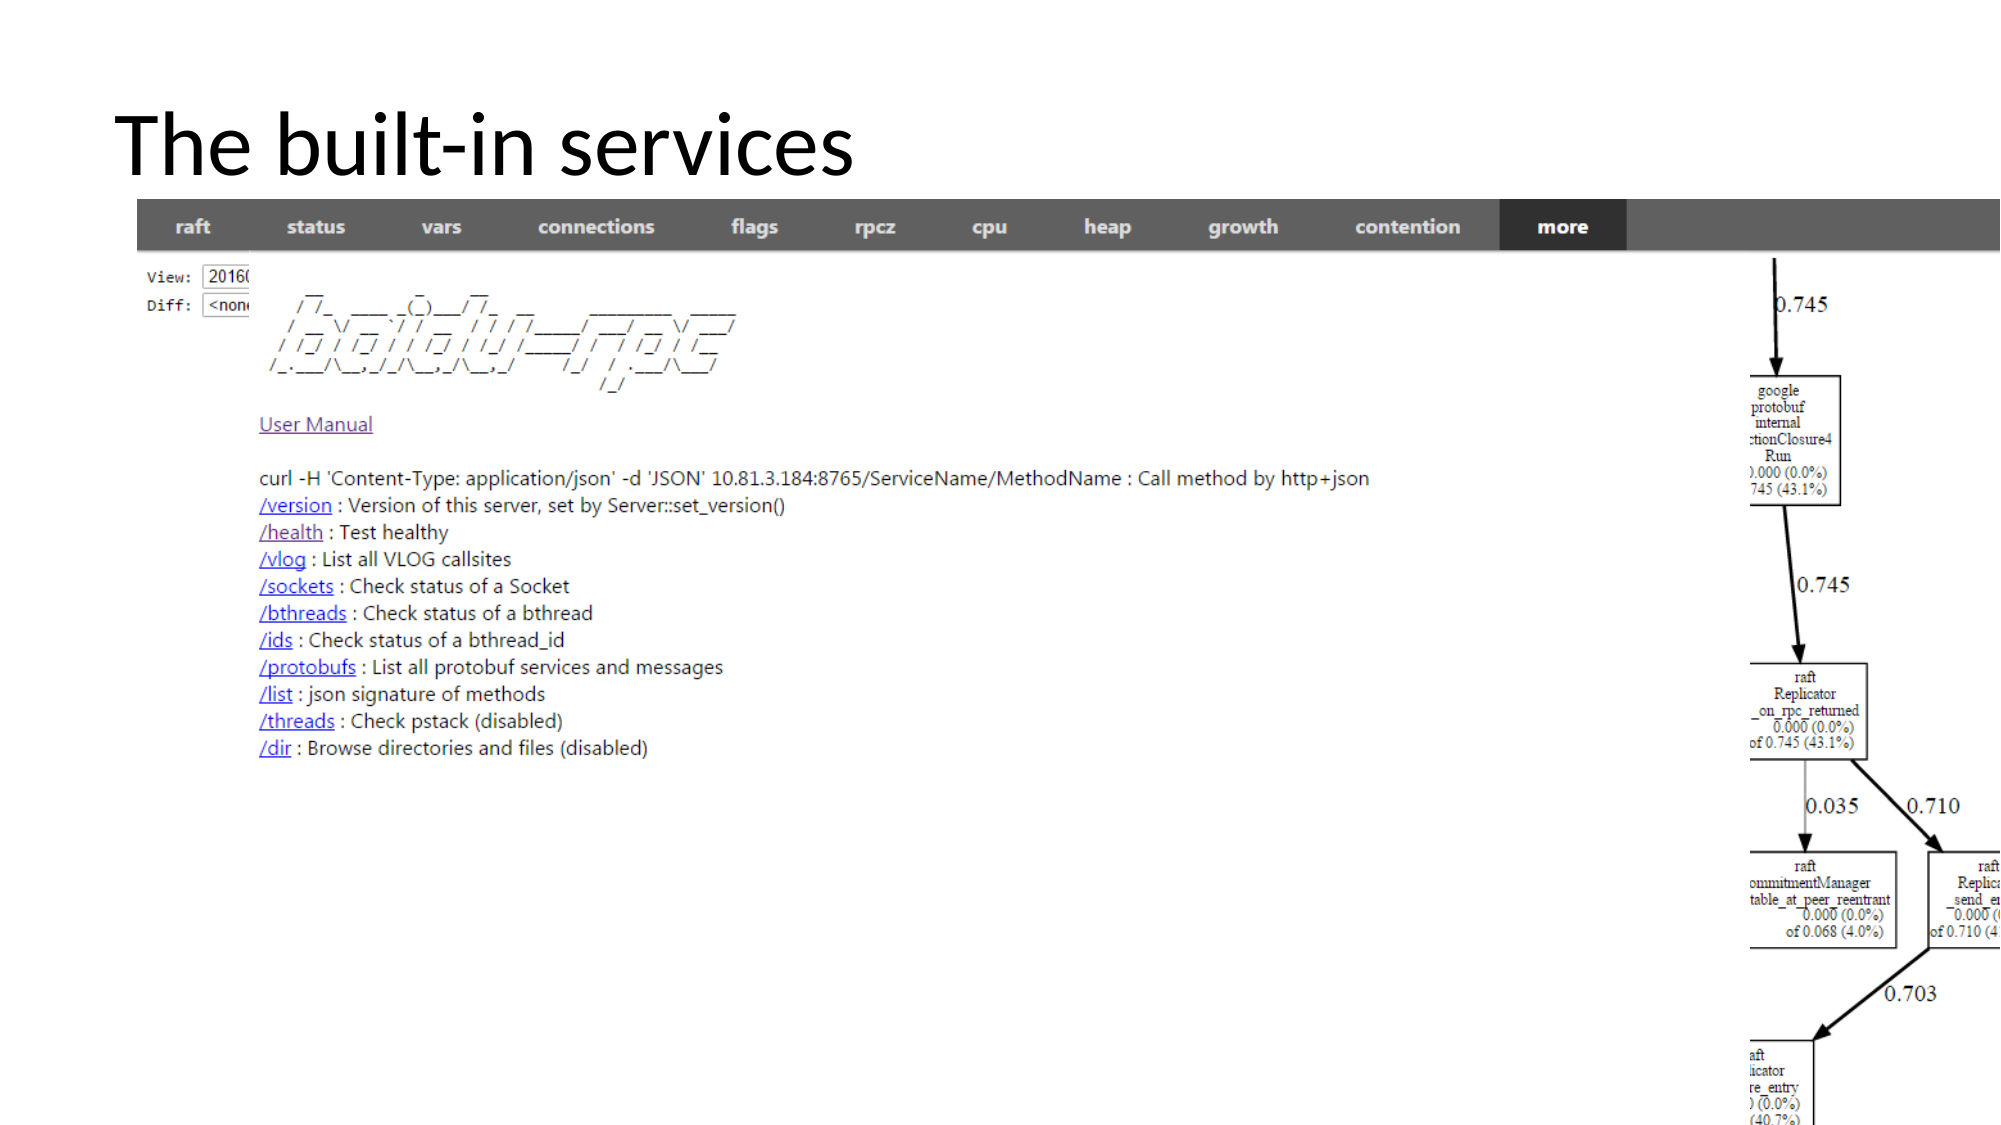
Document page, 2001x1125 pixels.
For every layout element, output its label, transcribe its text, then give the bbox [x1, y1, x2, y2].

title The built-in services [99, 45, 1900, 233]
picture [137, 198, 2000, 1125]
